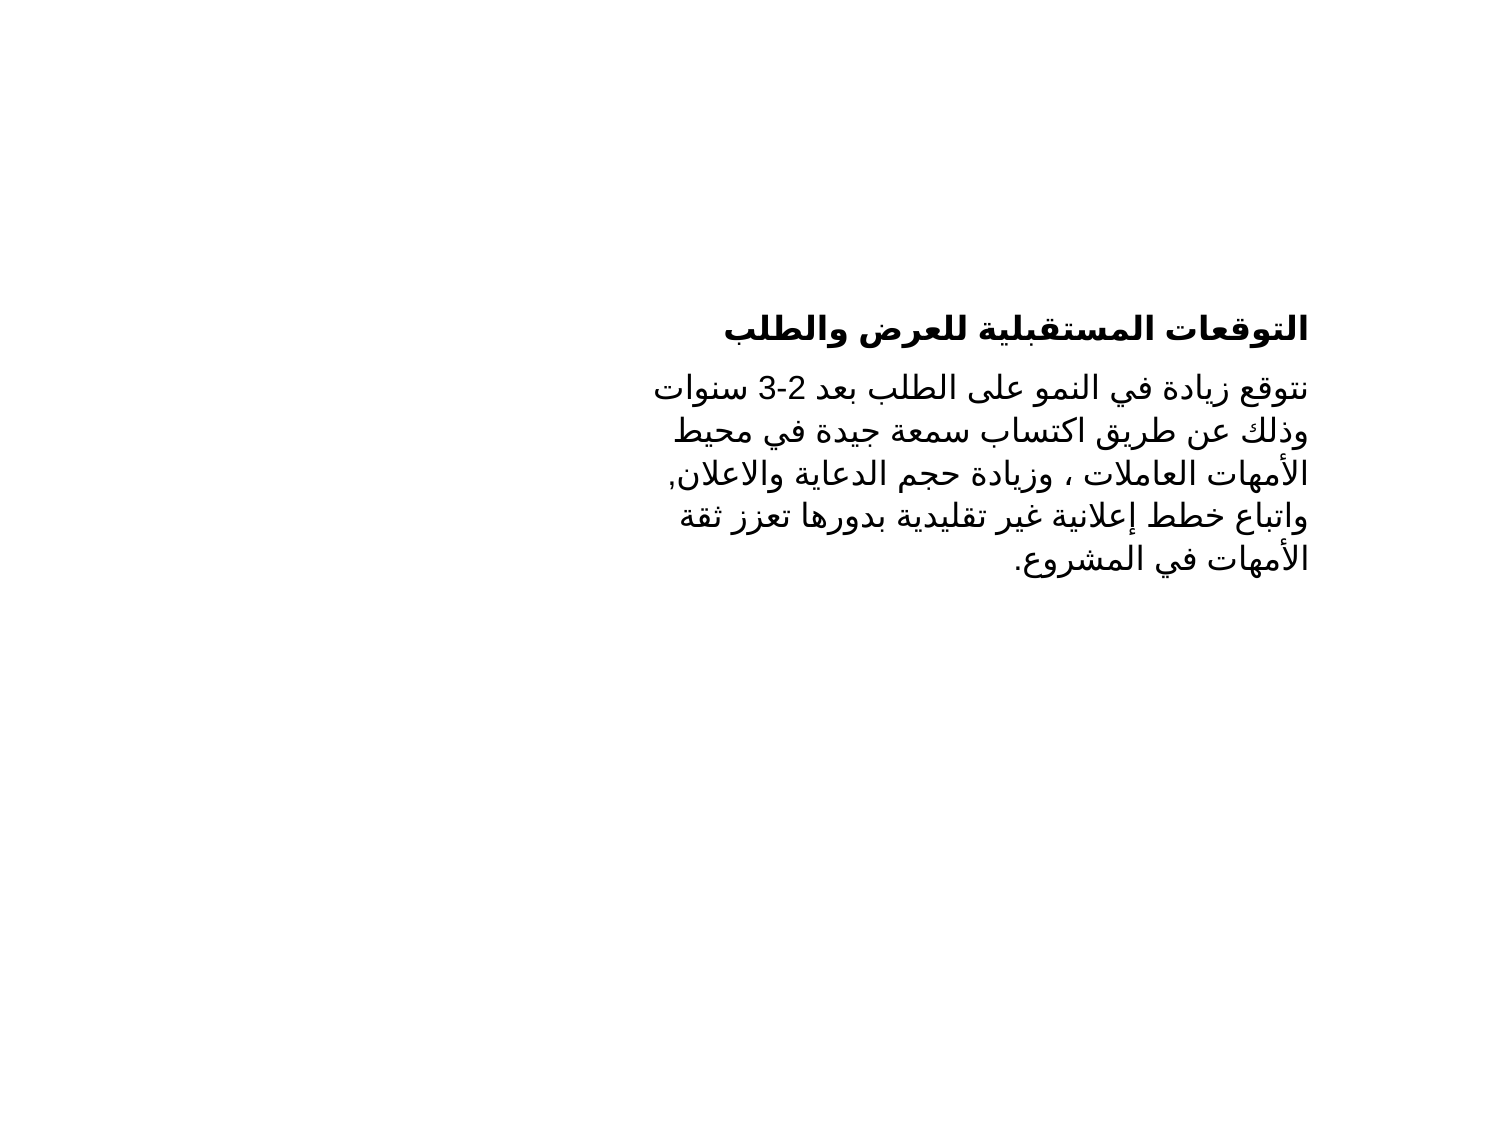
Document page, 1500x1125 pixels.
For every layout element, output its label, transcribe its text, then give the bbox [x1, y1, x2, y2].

text_box التوقعات المستقبلية للعرض والطلب نتوقع زيادة في النمو على الطلب بعد 2-3 سنوات وذلك عن طريق اكتساب سمعة جيدة في محيط الأمهات العاملات ، وزيادة حجم الدعاية والاعلان, واتباع خطط إعلانية غير تقليدية بدورها تعزز ثقة الأمهات في المشروع. [574, 237, 1325, 763]
